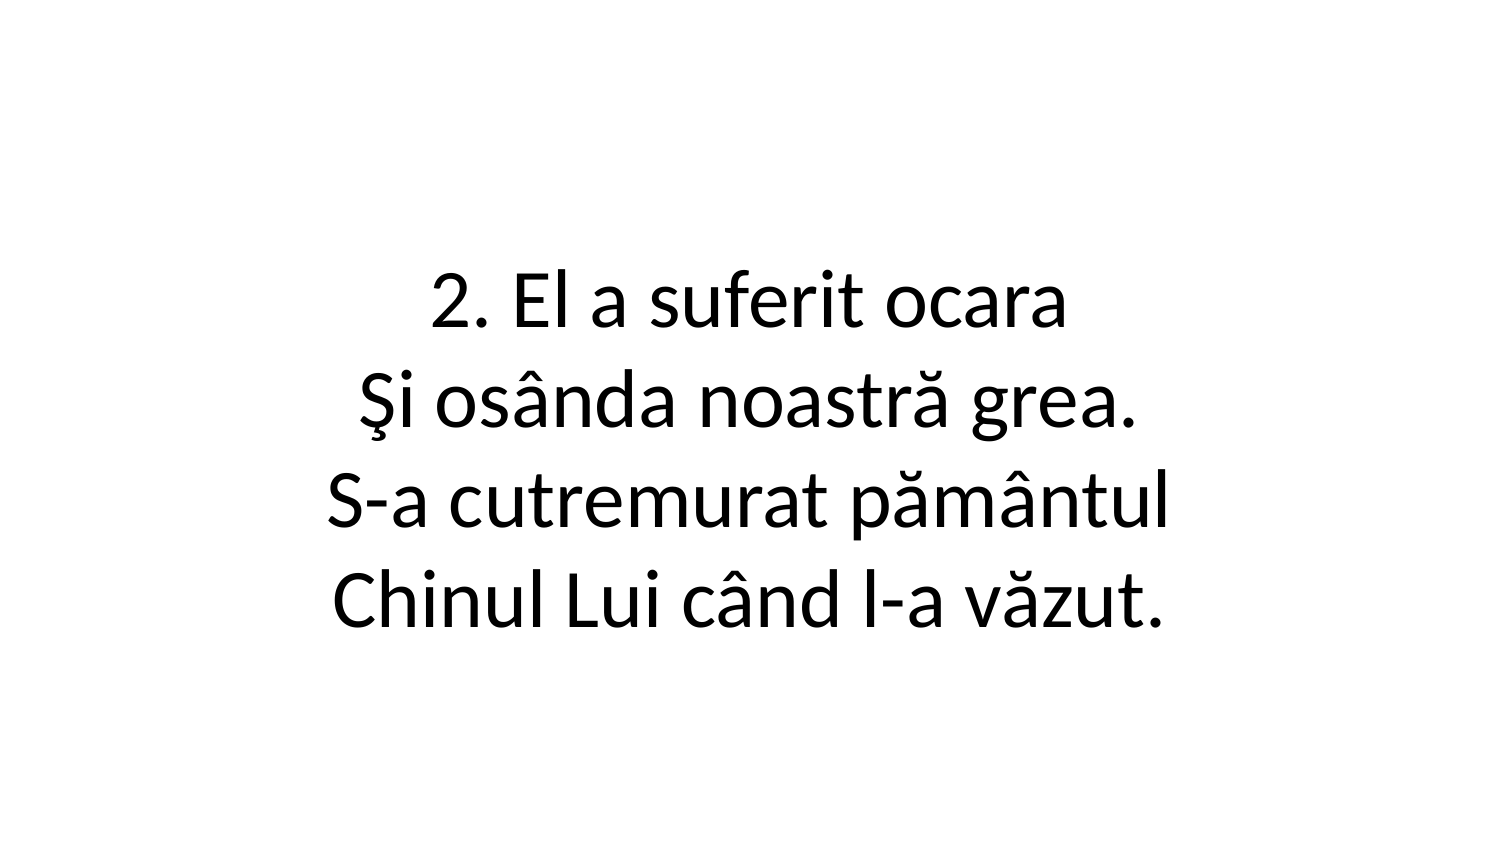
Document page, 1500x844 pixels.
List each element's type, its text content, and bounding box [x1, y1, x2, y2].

text_box 2. El a suferit ocara Şi osânda noastră grea. S-a cutremurat pământul Chinul Lui când l-a văzut. [312, 192, 1188, 652]
